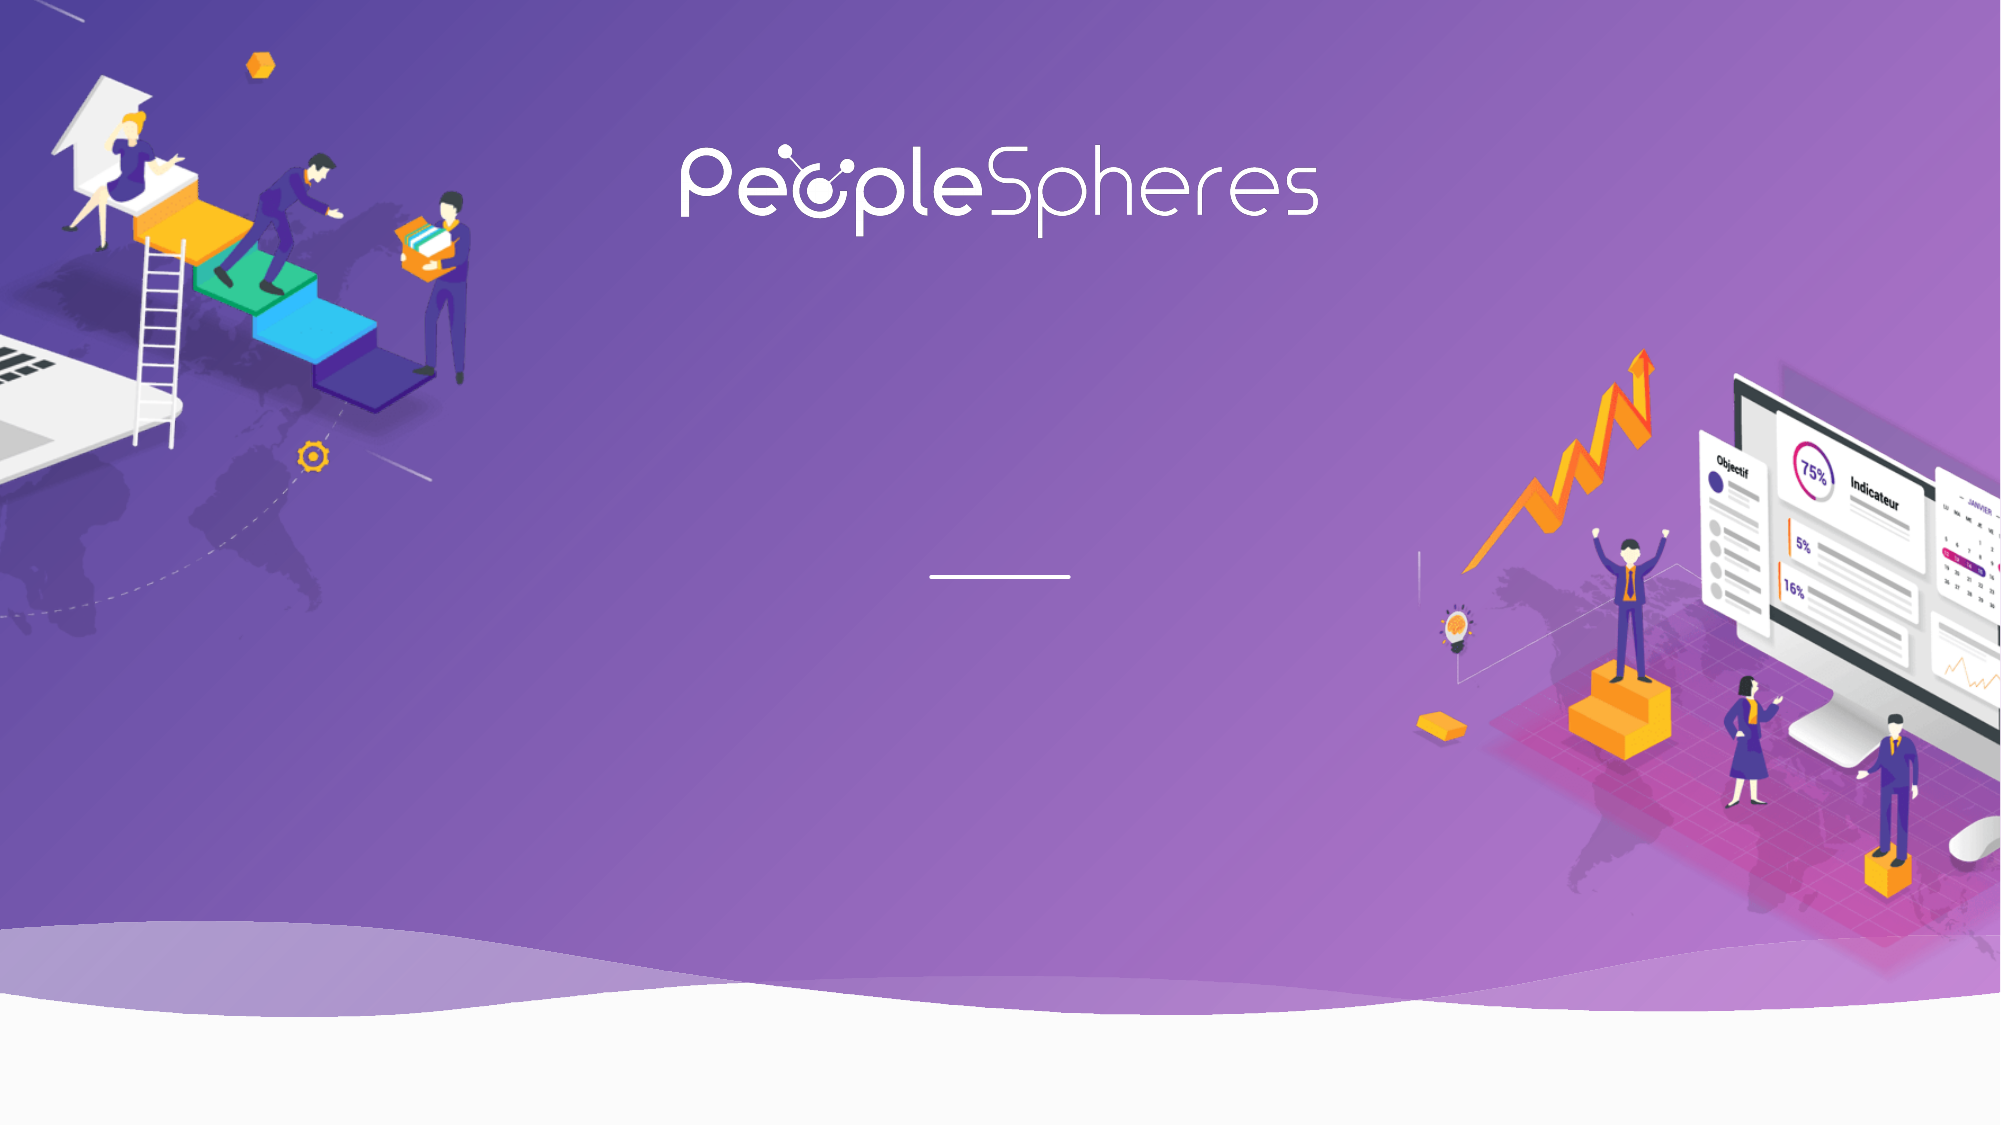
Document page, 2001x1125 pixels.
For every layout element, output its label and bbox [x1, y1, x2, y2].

picture [1412, 347, 2001, 990]
picture [681, 144, 1319, 243]
picture [0, 0, 471, 741]
